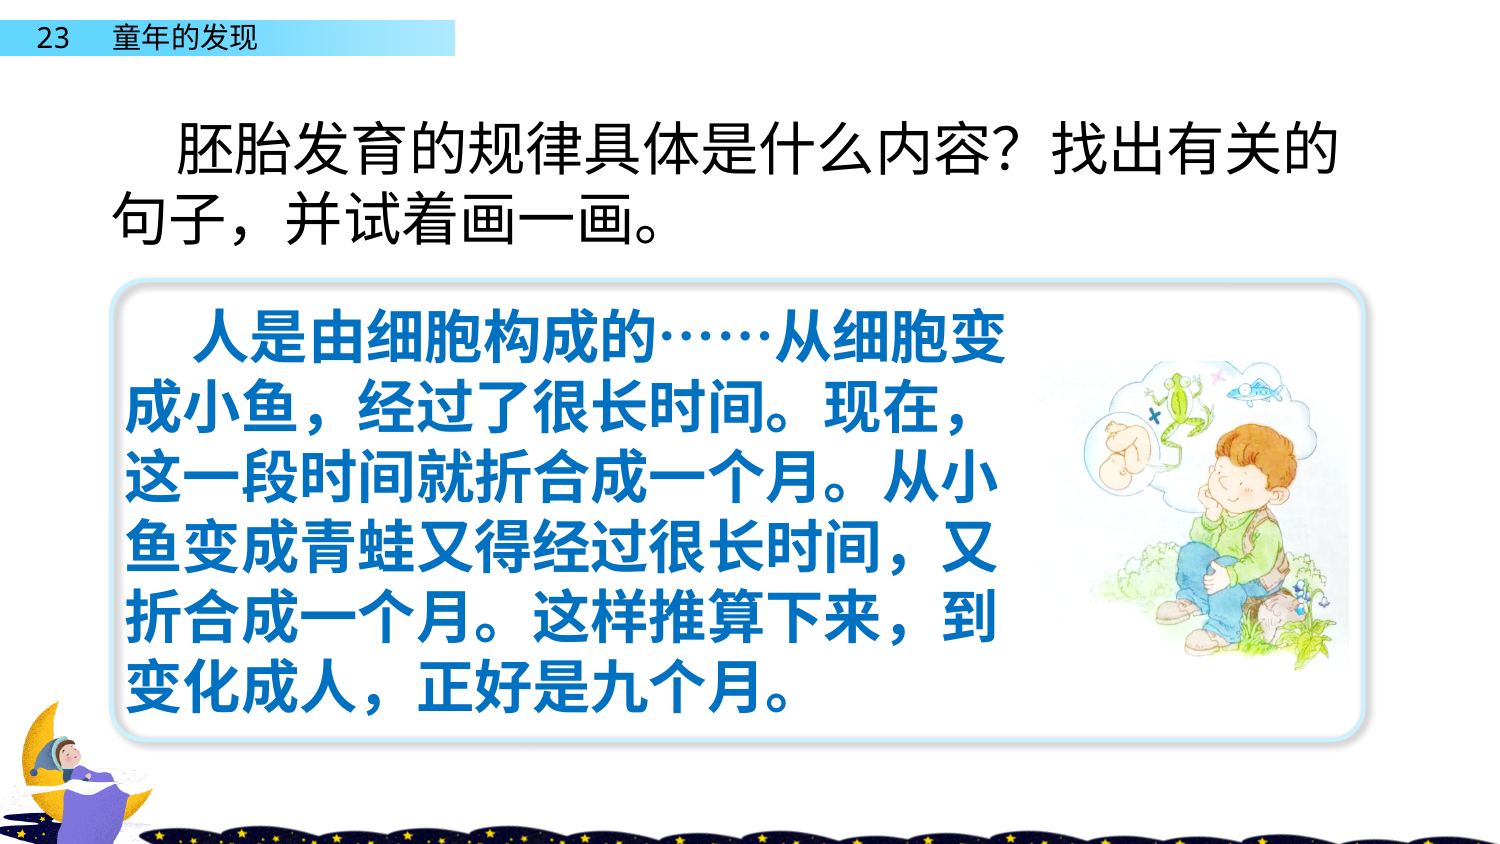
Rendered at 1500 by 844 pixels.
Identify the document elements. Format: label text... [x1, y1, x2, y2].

picture [0, 693, 1500, 844]
text_box 胚胎发育的规律具体是什么内容？找出有关的句子，并试着画一画。 [95, 104, 1383, 260]
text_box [109, 279, 1364, 741]
